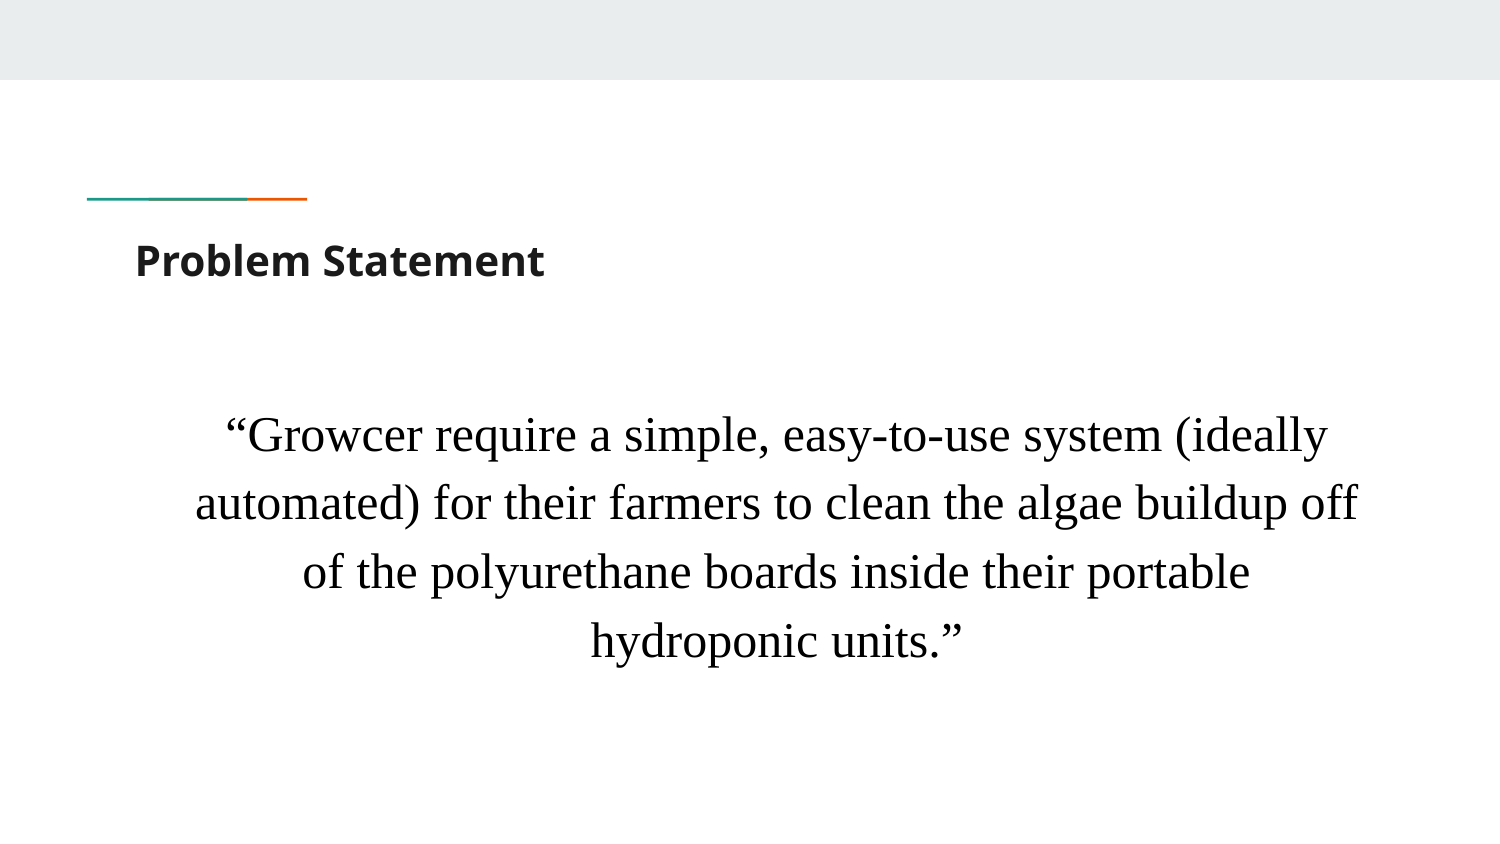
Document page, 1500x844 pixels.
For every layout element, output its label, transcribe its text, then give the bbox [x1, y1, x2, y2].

text_box “Growcer require a simple, easy-to-use system (ideally automated) for their farmers to clean the algae buildup off of the polyurethane boards inside their portable hydroponic units.” [173, 377, 1381, 718]
text_box Problem Statement [119, 216, 1381, 305]
